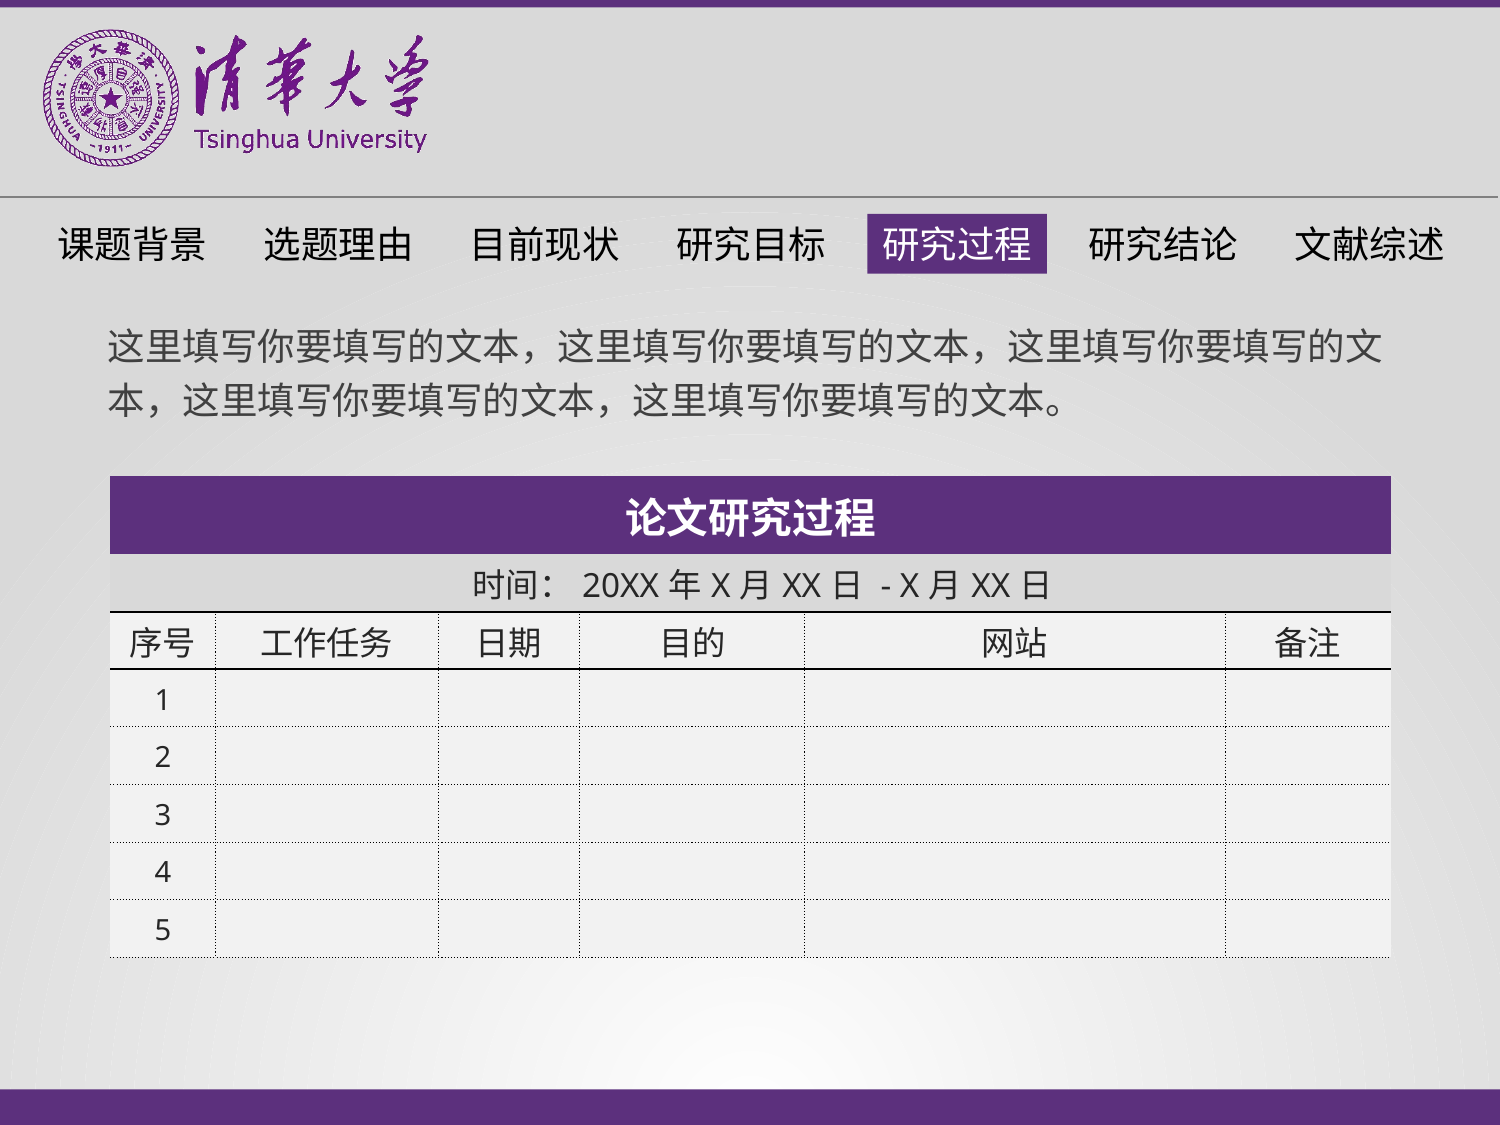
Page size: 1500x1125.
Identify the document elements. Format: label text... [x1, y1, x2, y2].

table_cell 工作任务 [215, 613, 438, 668]
table_cell [580, 727, 805, 784]
table_cell [580, 900, 805, 957]
table_cell [1225, 670, 1391, 727]
table_cell [438, 842, 580, 900]
table_cell 备注 [1225, 613, 1391, 668]
text_box 研究结论 [1073, 213, 1254, 274]
table_cell [438, 784, 580, 842]
table_cell 5 [110, 900, 215, 957]
text_box 课题背景 [42, 213, 223, 274]
text_box 这里填写你要填写的文本，这里填写你要填写的文本，这里填写你要填写的文本，这里填写你要填写的文本，这里填写你要填写的文本。 [93, 306, 1412, 430]
table_cell 目的 [580, 613, 805, 668]
table_cell [580, 670, 805, 727]
table_cell 时间：20XX年X月XX日 - X月XX日 [110, 554, 1391, 611]
table_cell 4 [110, 842, 215, 900]
table_cell [805, 842, 1225, 900]
table_cell [805, 727, 1225, 784]
table_cell [215, 784, 438, 842]
text_box 选题理由 [248, 213, 429, 274]
picture [0, 0, 471, 196]
table_cell [805, 900, 1225, 957]
table_cell [438, 670, 580, 727]
table_cell [438, 727, 580, 784]
text_box 目前现状 [454, 213, 635, 274]
table_cell [438, 900, 580, 957]
text_box 研究过程 [867, 213, 1047, 274]
table_cell [1225, 784, 1391, 842]
table_cell [215, 842, 438, 900]
table_cell 3 [110, 784, 215, 842]
text_box 文献综述 [1279, 213, 1460, 274]
table_cell [215, 670, 438, 727]
table_cell [805, 670, 1225, 727]
table_cell [580, 842, 805, 900]
table_header 论文研究过程 [110, 476, 1391, 554]
text_box [471, 0, 1500, 8]
text_box 研究目标 [661, 213, 841, 274]
table_cell [805, 784, 1225, 842]
table_cell 序号 [110, 613, 215, 668]
table_cell [580, 784, 805, 842]
table_cell [1225, 842, 1391, 900]
table_cell [1225, 900, 1391, 957]
table_cell 2 [110, 727, 215, 784]
table_cell [1225, 727, 1391, 784]
table_cell 网站 [805, 613, 1225, 668]
table_cell 日期 [438, 613, 580, 668]
table_cell [215, 900, 438, 957]
text_box [0, 1088, 1500, 1125]
table_cell [215, 727, 438, 784]
table_cell 1 [110, 670, 215, 727]
